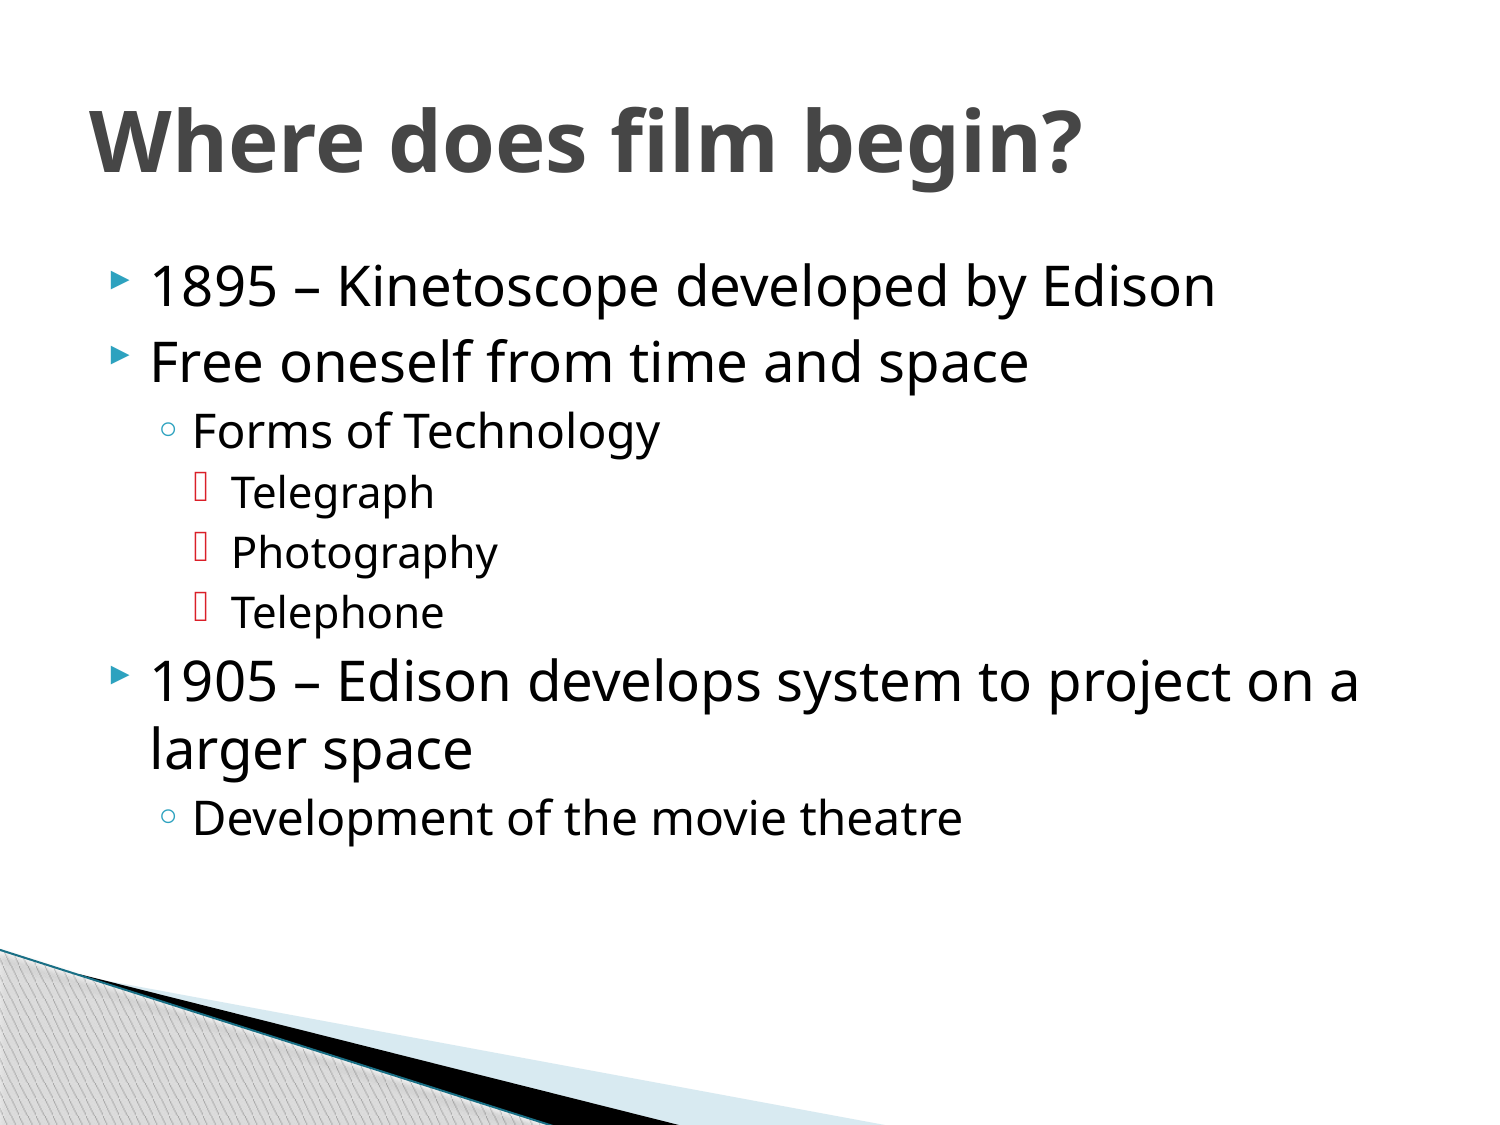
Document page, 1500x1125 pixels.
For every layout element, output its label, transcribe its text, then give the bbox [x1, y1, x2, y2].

list 1895 – Kinetoscope developed by Edison Free oneself from time and space Forms of Technology Telegraph Photography Telephone 1905 – Edison develops system to project on a larger space Development of the movie theatre [75, 243, 1425, 986]
title Where does film begin? [75, 45, 1425, 233]
